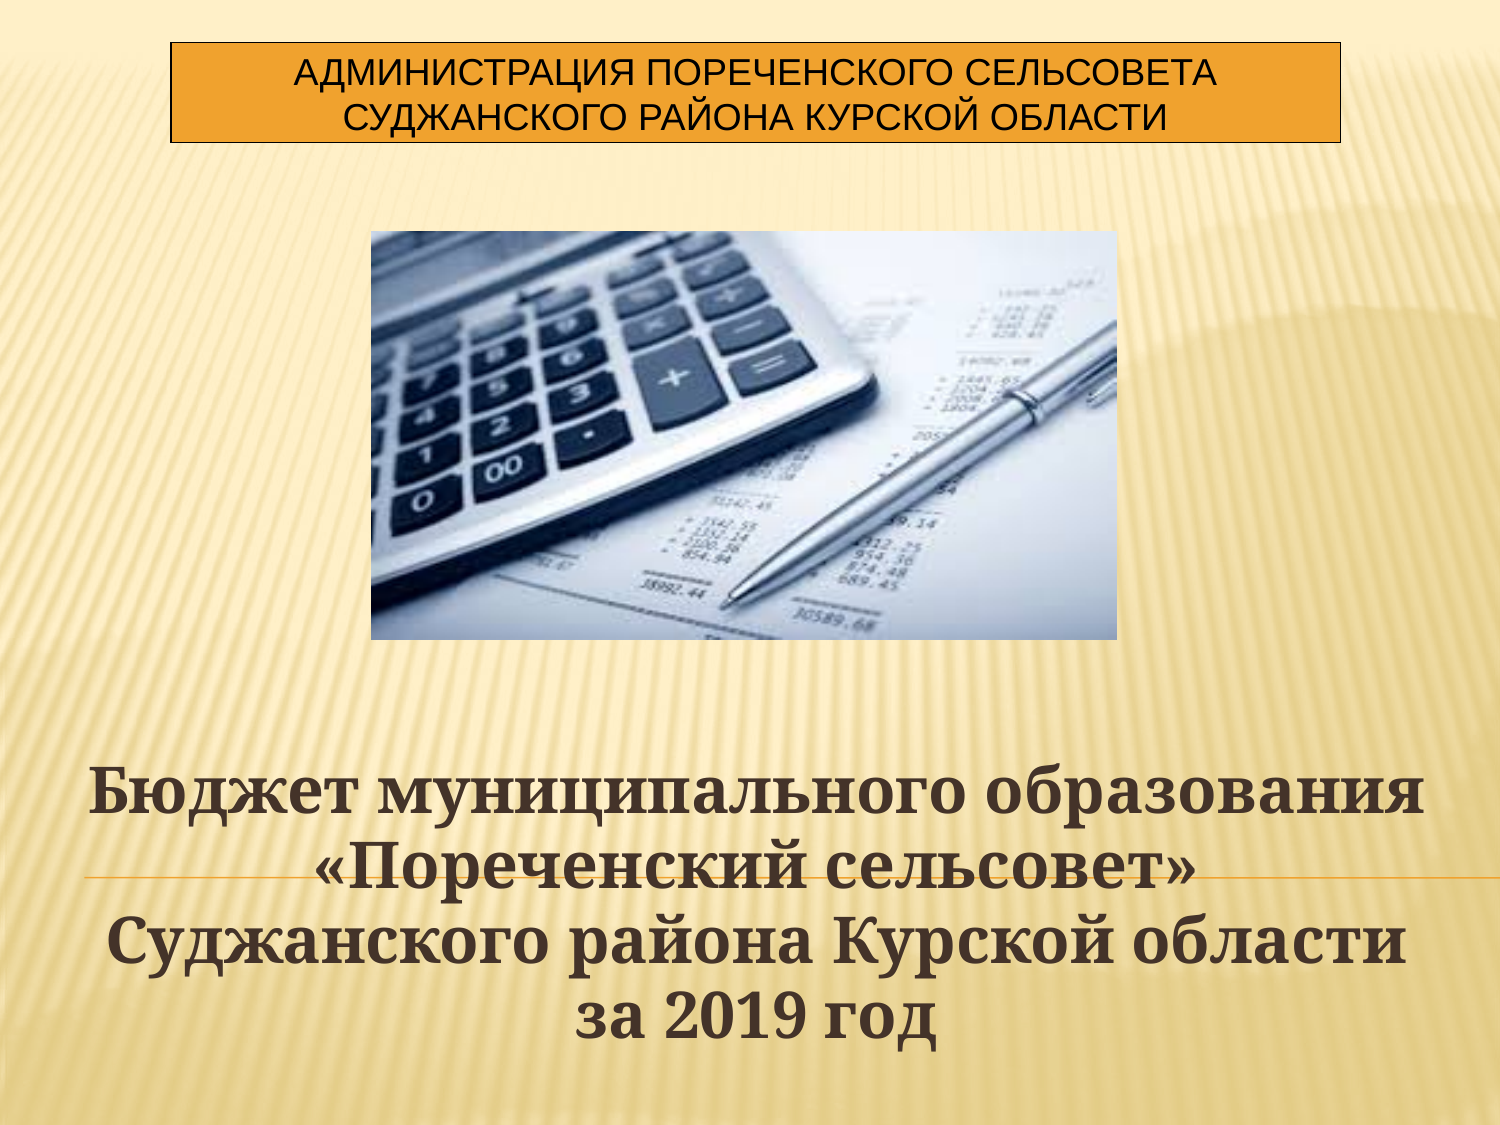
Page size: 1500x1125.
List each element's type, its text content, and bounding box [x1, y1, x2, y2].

text_box АДМИНИСТРАЦИЯ ПОРЕЧЕНСКОГО СЕЛЬСОВЕТА СУДЖАНСКОГО РАЙОНА КУРСКОЙ ОБЛАСТИ [171, 42, 1341, 143]
subtitle Бюджет муниципального образования «Пореченский сельсовет» Суджанского района Курской области за 2019 год [40, 679, 1471, 1059]
picture [371, 231, 1117, 640]
